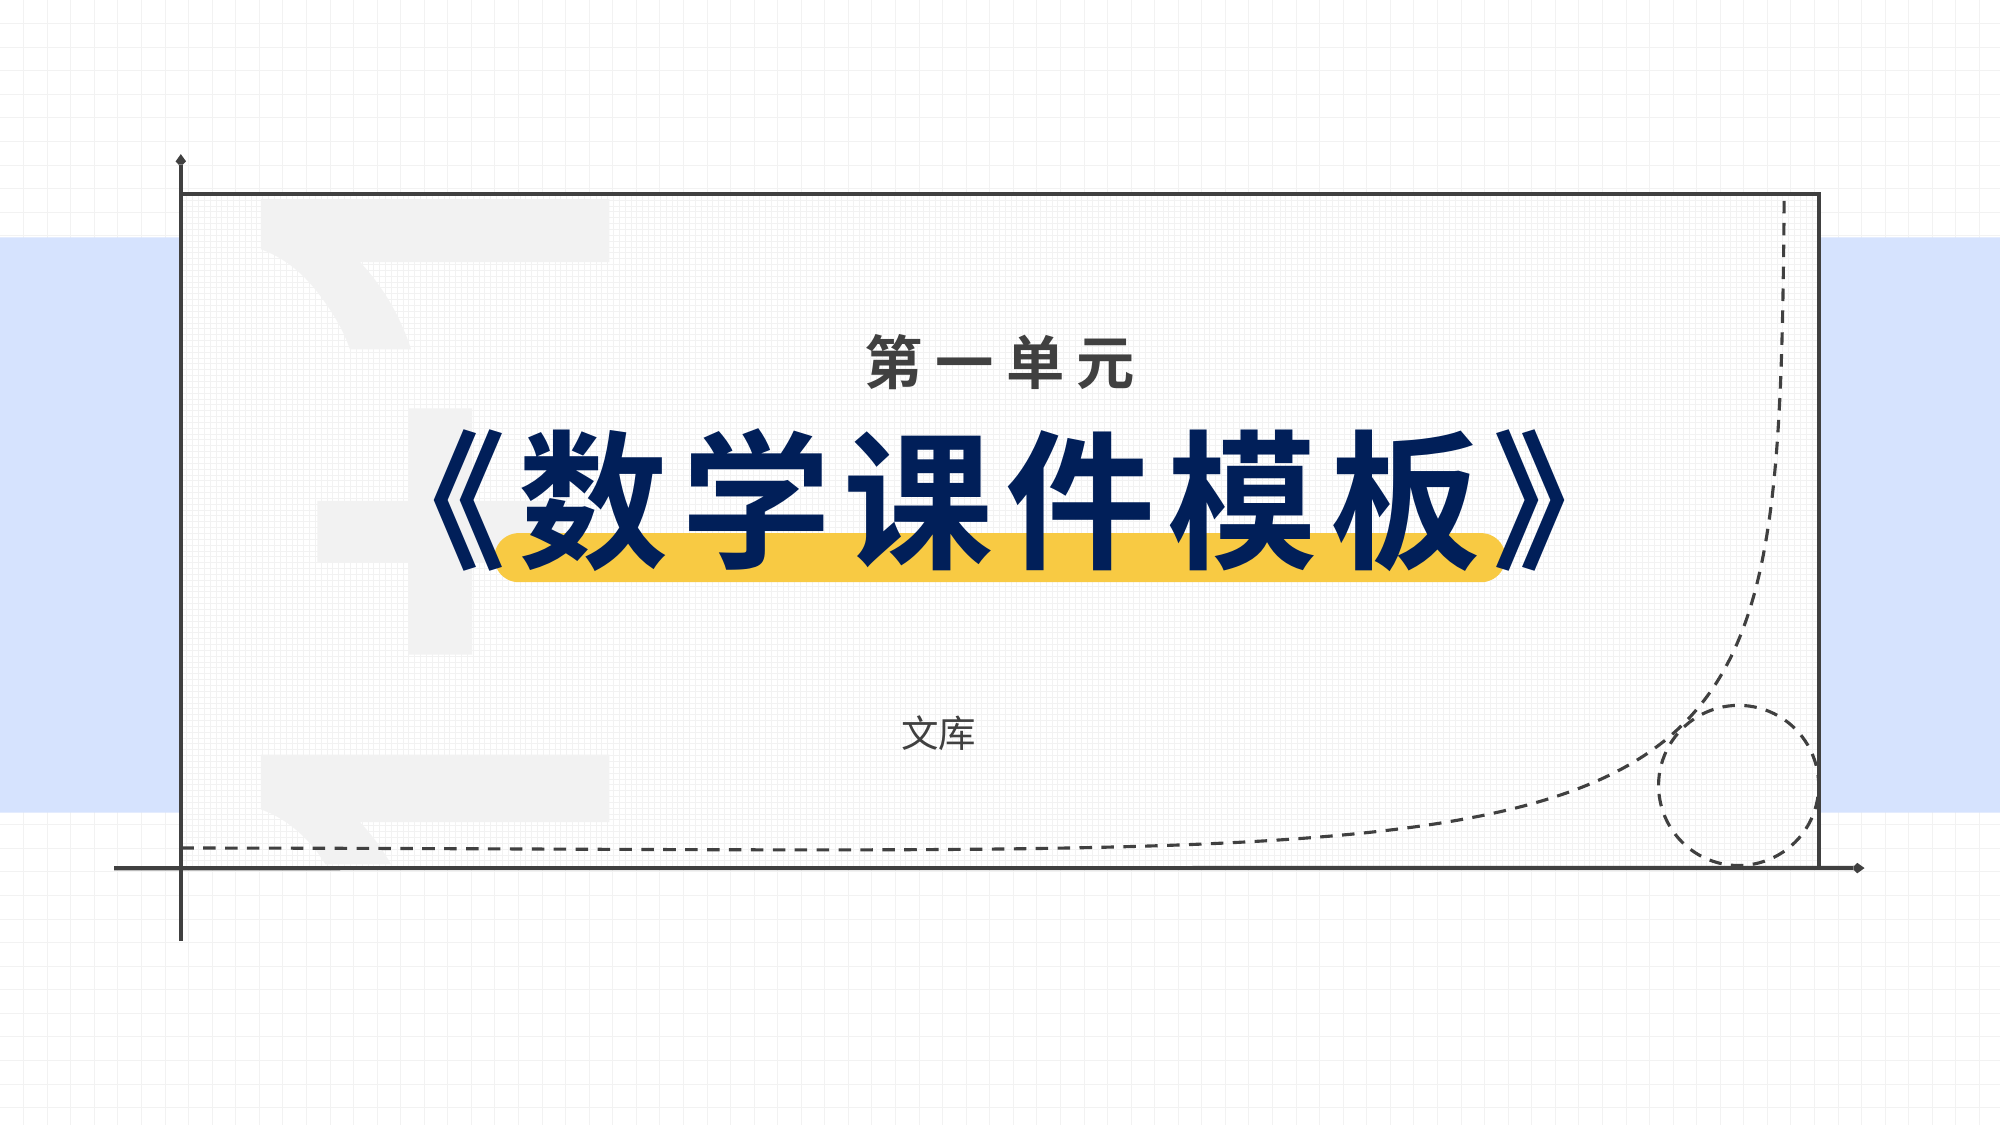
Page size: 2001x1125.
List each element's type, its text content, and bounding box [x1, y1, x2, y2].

list 第一单元 [841, 326, 1159, 406]
list 文库 [886, 707, 993, 765]
list 《数学课件模板》 [301, 421, 1699, 600]
